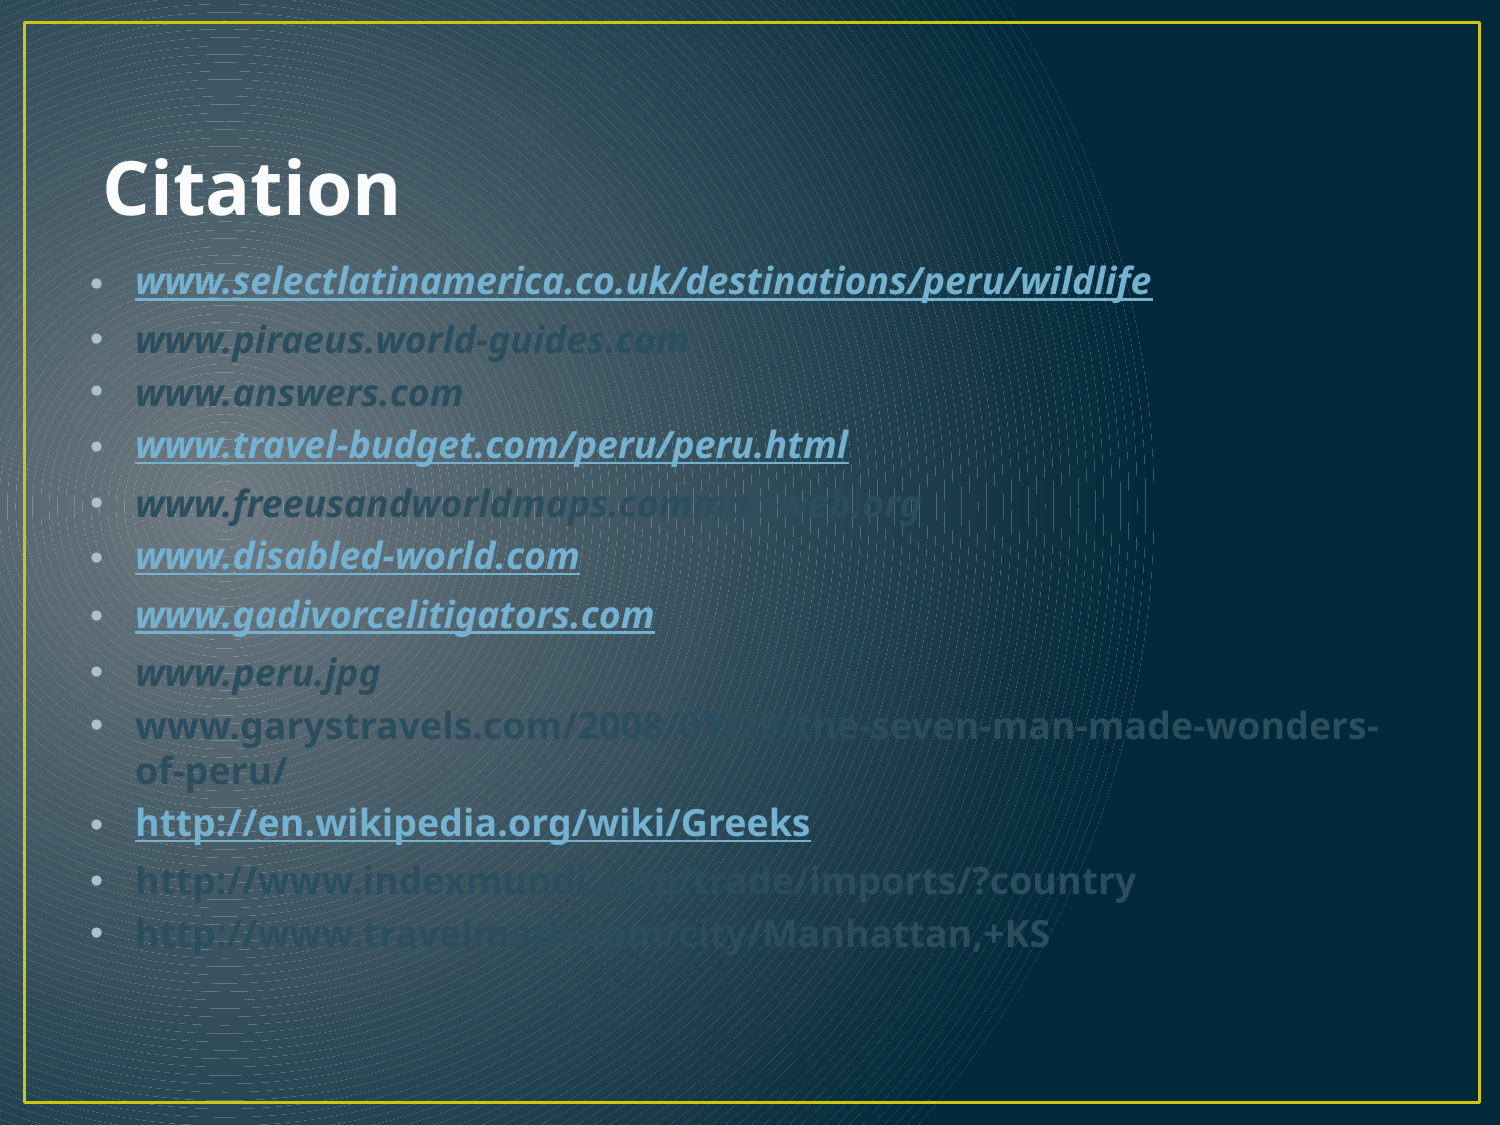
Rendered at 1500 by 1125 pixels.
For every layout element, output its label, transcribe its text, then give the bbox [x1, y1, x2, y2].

title Citation [87, 50, 1438, 238]
list www.selectlatinamerica.co.uk/destinations/peru/wildlife www.piraeus.world-guides.com www.answers.com www.travel-budget.com/peru/peru.html www.freeusandworldmaps.commac-web.org www.disabled-world.com www.gadivorcelitigators.com www.peru.jpg www.garystravels.com/2008/01/29/the-seven-man-made-wonders-of-peru/ http://en.wikipedia.org/wiki/Greeks http://www.indexmundi.com/trade/imports/?country http://www.travelmath.com/city/Manhattan,+KS [75, 249, 1425, 993]
